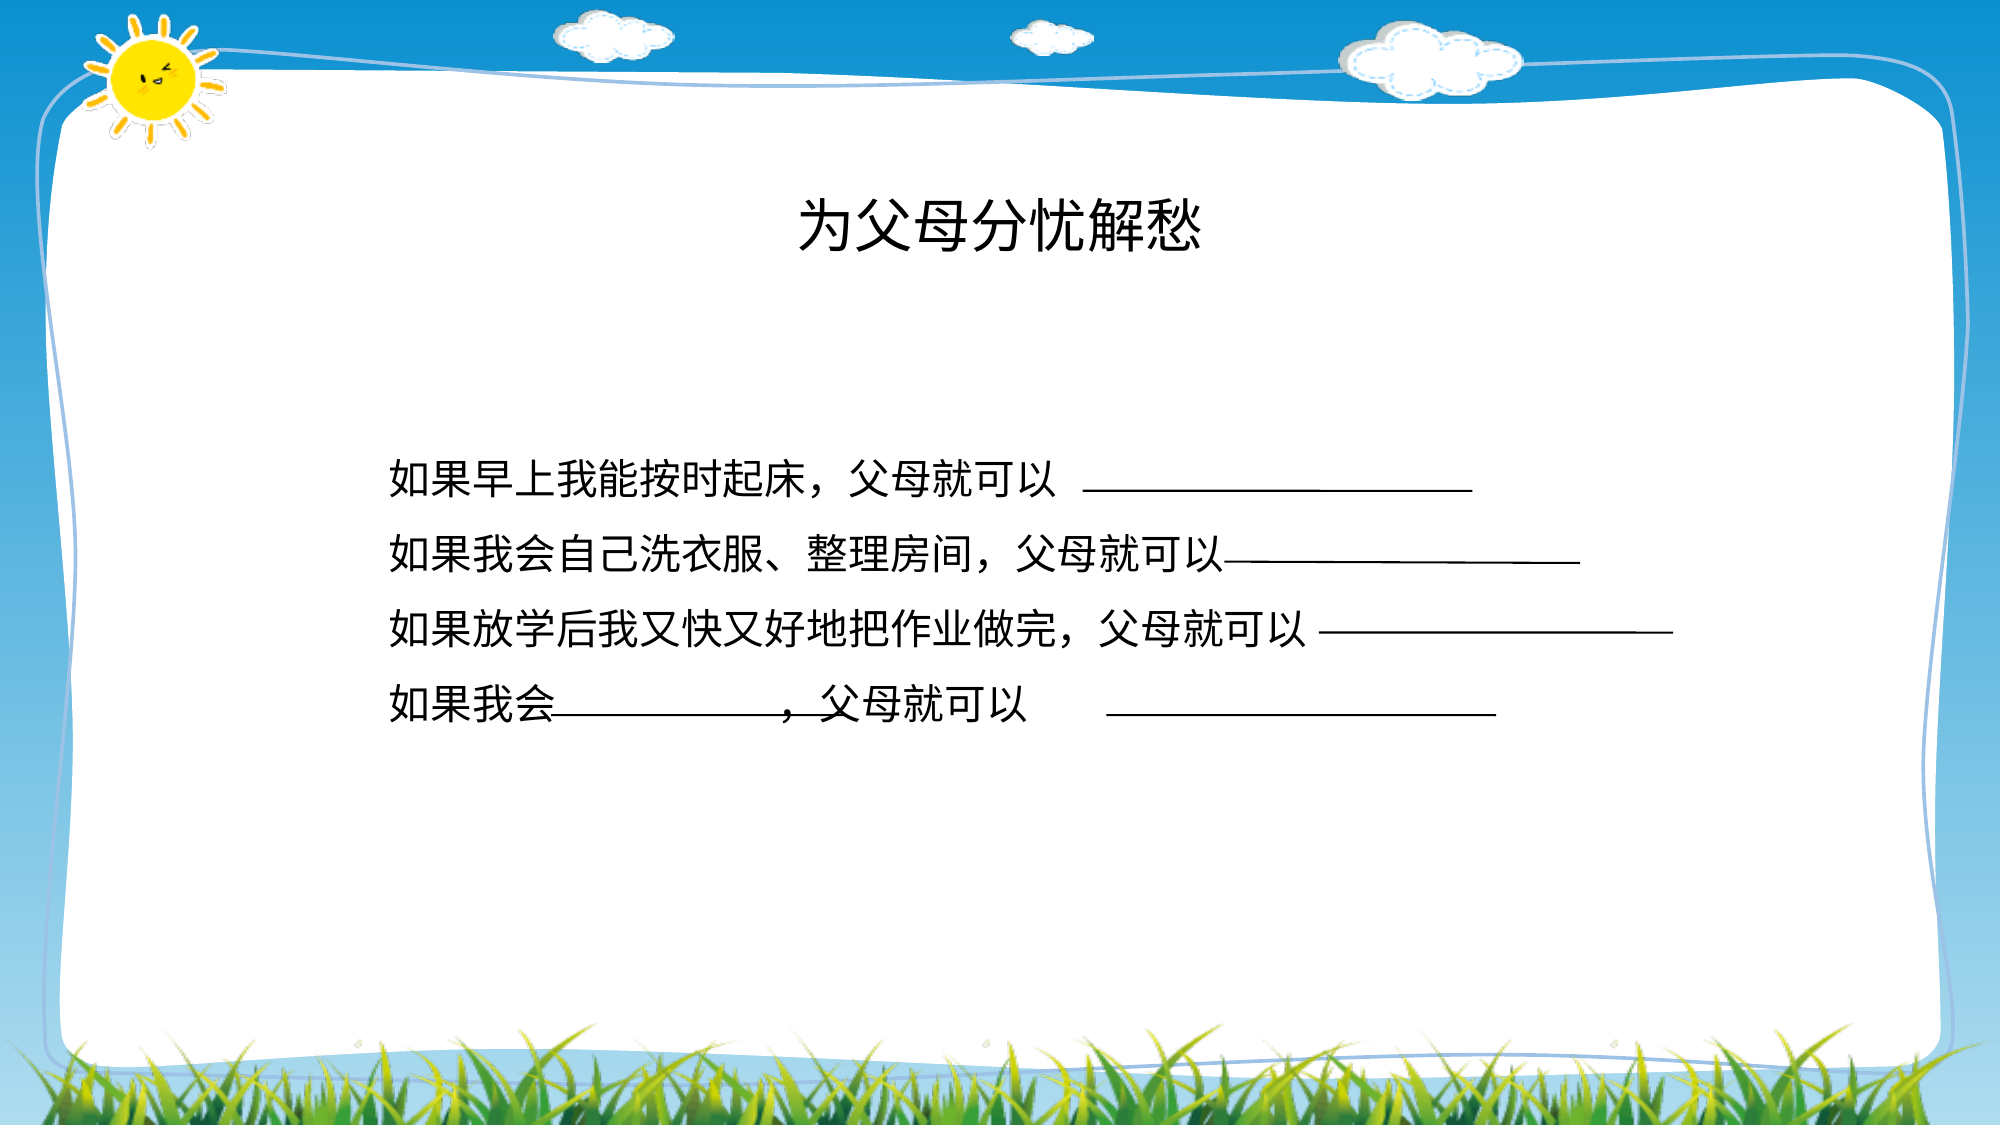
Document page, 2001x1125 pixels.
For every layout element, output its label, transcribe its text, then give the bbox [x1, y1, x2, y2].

picture [75, 14, 230, 152]
text_box 为父母分忧解愁 [742, 181, 1258, 267]
picture [1338, 21, 1524, 101]
picture [553, 9, 675, 63]
picture [3, 1023, 2001, 1125]
picture [1010, 20, 1094, 56]
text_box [373, 420, 1674, 739]
